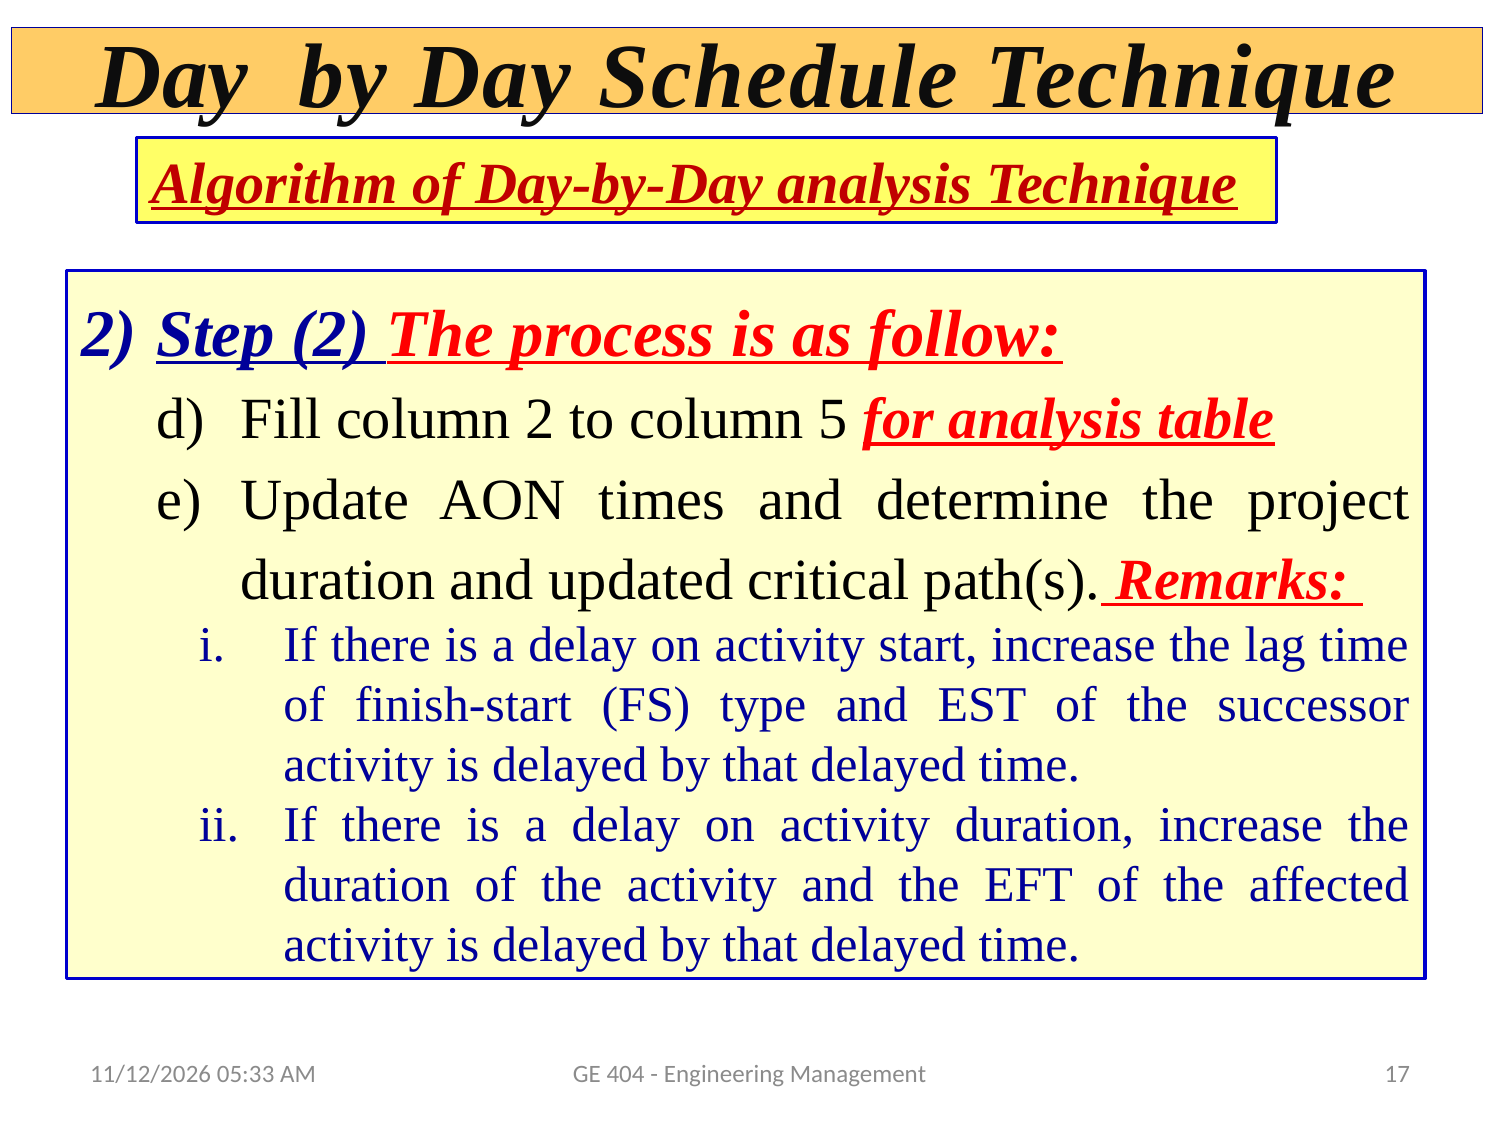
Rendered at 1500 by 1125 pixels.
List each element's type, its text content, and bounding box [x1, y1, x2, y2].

title Day by Day Schedule Technique [11, 27, 1483, 114]
text_box Algorithm of Day-by-Day analysis Technique [136, 137, 1277, 223]
slide_number 17 [1074, 1042, 1425, 1103]
footer GE 404 - Engineering Management [512, 1042, 988, 1103]
text_box Step (2) The process is as follow: Fill column 2 to column 5 for analysis table Update AON times and determine the project duration and updated critical path(s). Remarks: If there is a delay on activity start, increase the lag time of finish-start (FS) type and EST of the successor activity is delayed by that delayed time. If there is a delay on activity duration, increase the duration of the activity and the EFT of the affected activity is delayed by that delayed time. [66, 270, 1425, 979]
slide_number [75, 1042, 425, 1103]
